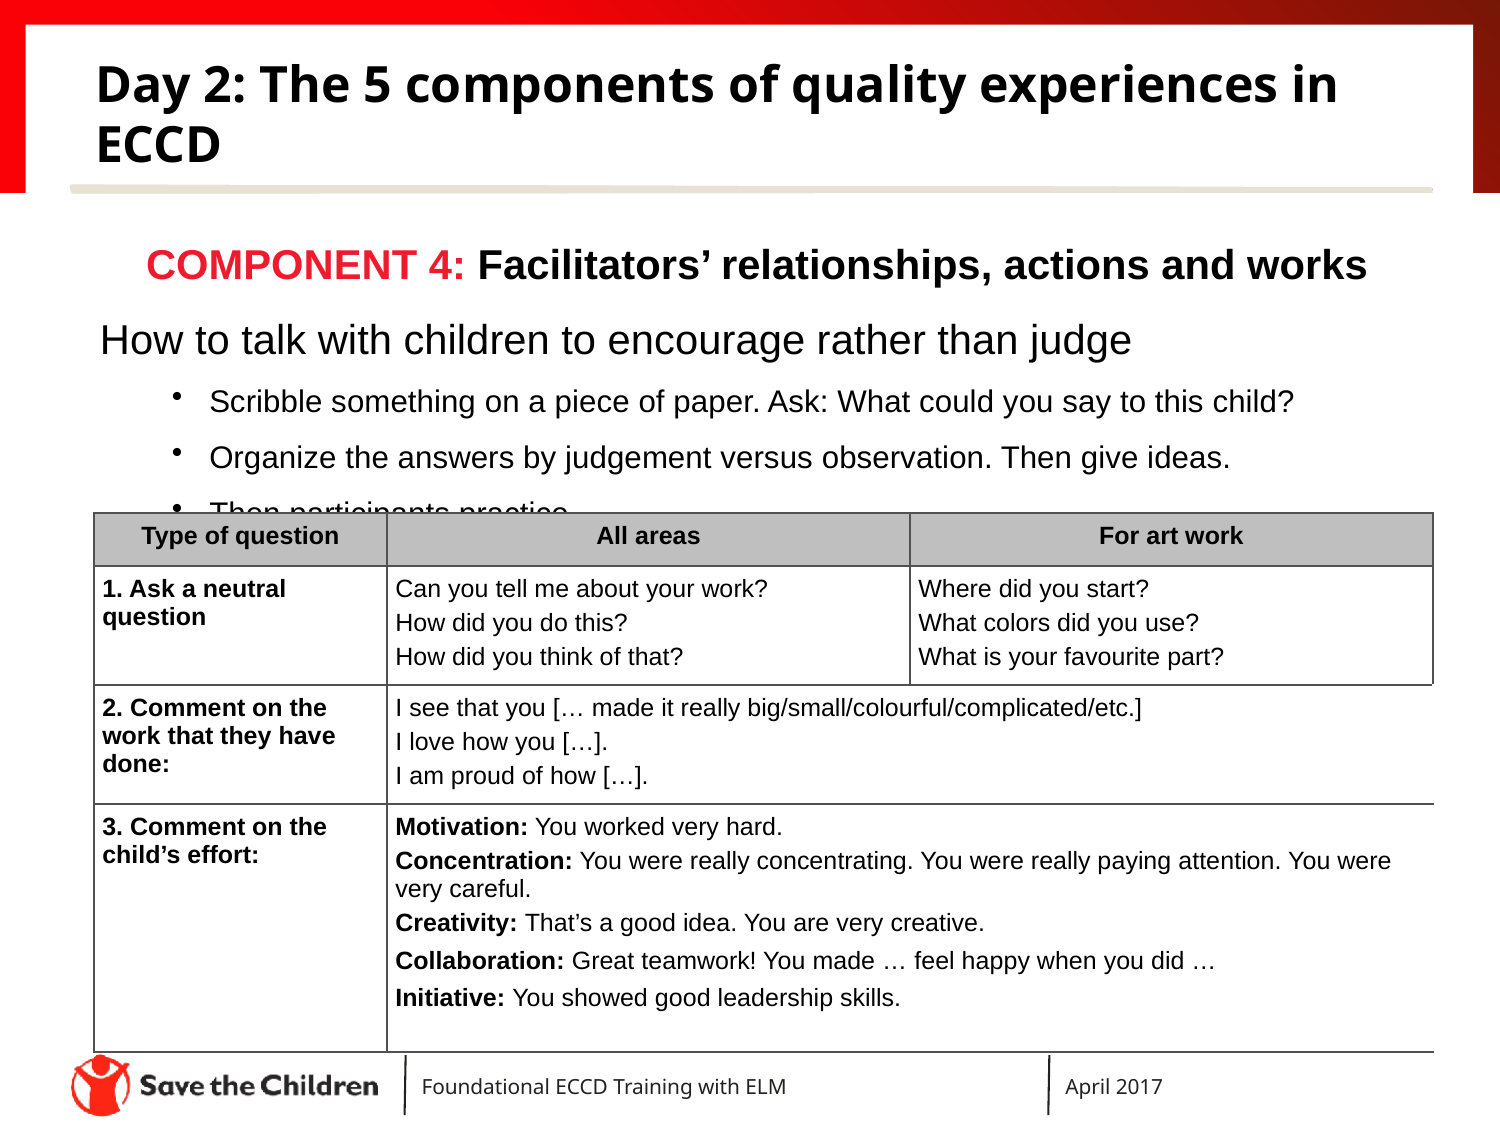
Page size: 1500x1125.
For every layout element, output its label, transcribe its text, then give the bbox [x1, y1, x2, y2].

table_cell 1. Ask a neutral question [95, 567, 386, 684]
table_cell Where did you start? What colors did you use? What is your favourite part? [911, 567, 1432, 684]
table_cell 3. Comment on the child’s effort: [95, 805, 386, 1051]
table_cell Motivation: You worked very hard. Concentration: You were really concentrating. You were really paying attention. You were very careful. Creativity: That’s a good idea. You are very creative. Collaboration: Great teamwork! You made … feel happy when you did … Initiative: You showed good leadership skills. [388, 805, 1432, 1051]
text_box April 2017 [1057, 1066, 1398, 1107]
text_box Foundational ECCD Training with ELM [414, 1066, 1042, 1107]
table_cell Can you tell me about your work? How did you do this? How did you think of that? [388, 567, 909, 684]
picture [71, 1054, 378, 1117]
table_cell I see that you [… made it really big/small/colourful/complicated/etc.] I love how you […]. I am proud of how […]. [388, 686, 1432, 803]
table_header All areas [388, 514, 909, 565]
title Day 2: The 5 components of quality experiences in ECCD [86, 45, 1414, 182]
picture [69, 184, 1433, 194]
text_box COMPONENT 4: Facilitators’ relationships, actions and works How to talk with children to encourage rather than judge Scribble something on a piece of paper. Ask: What could you say to this child? Organize the answers by judgement versus observation. Then give ideas. Then participants practice. [82, 197, 1445, 546]
table_header Type of question [95, 514, 386, 565]
table_header For art work [911, 514, 1432, 565]
table_cell 2. Comment on the work that they have done: [95, 686, 386, 803]
